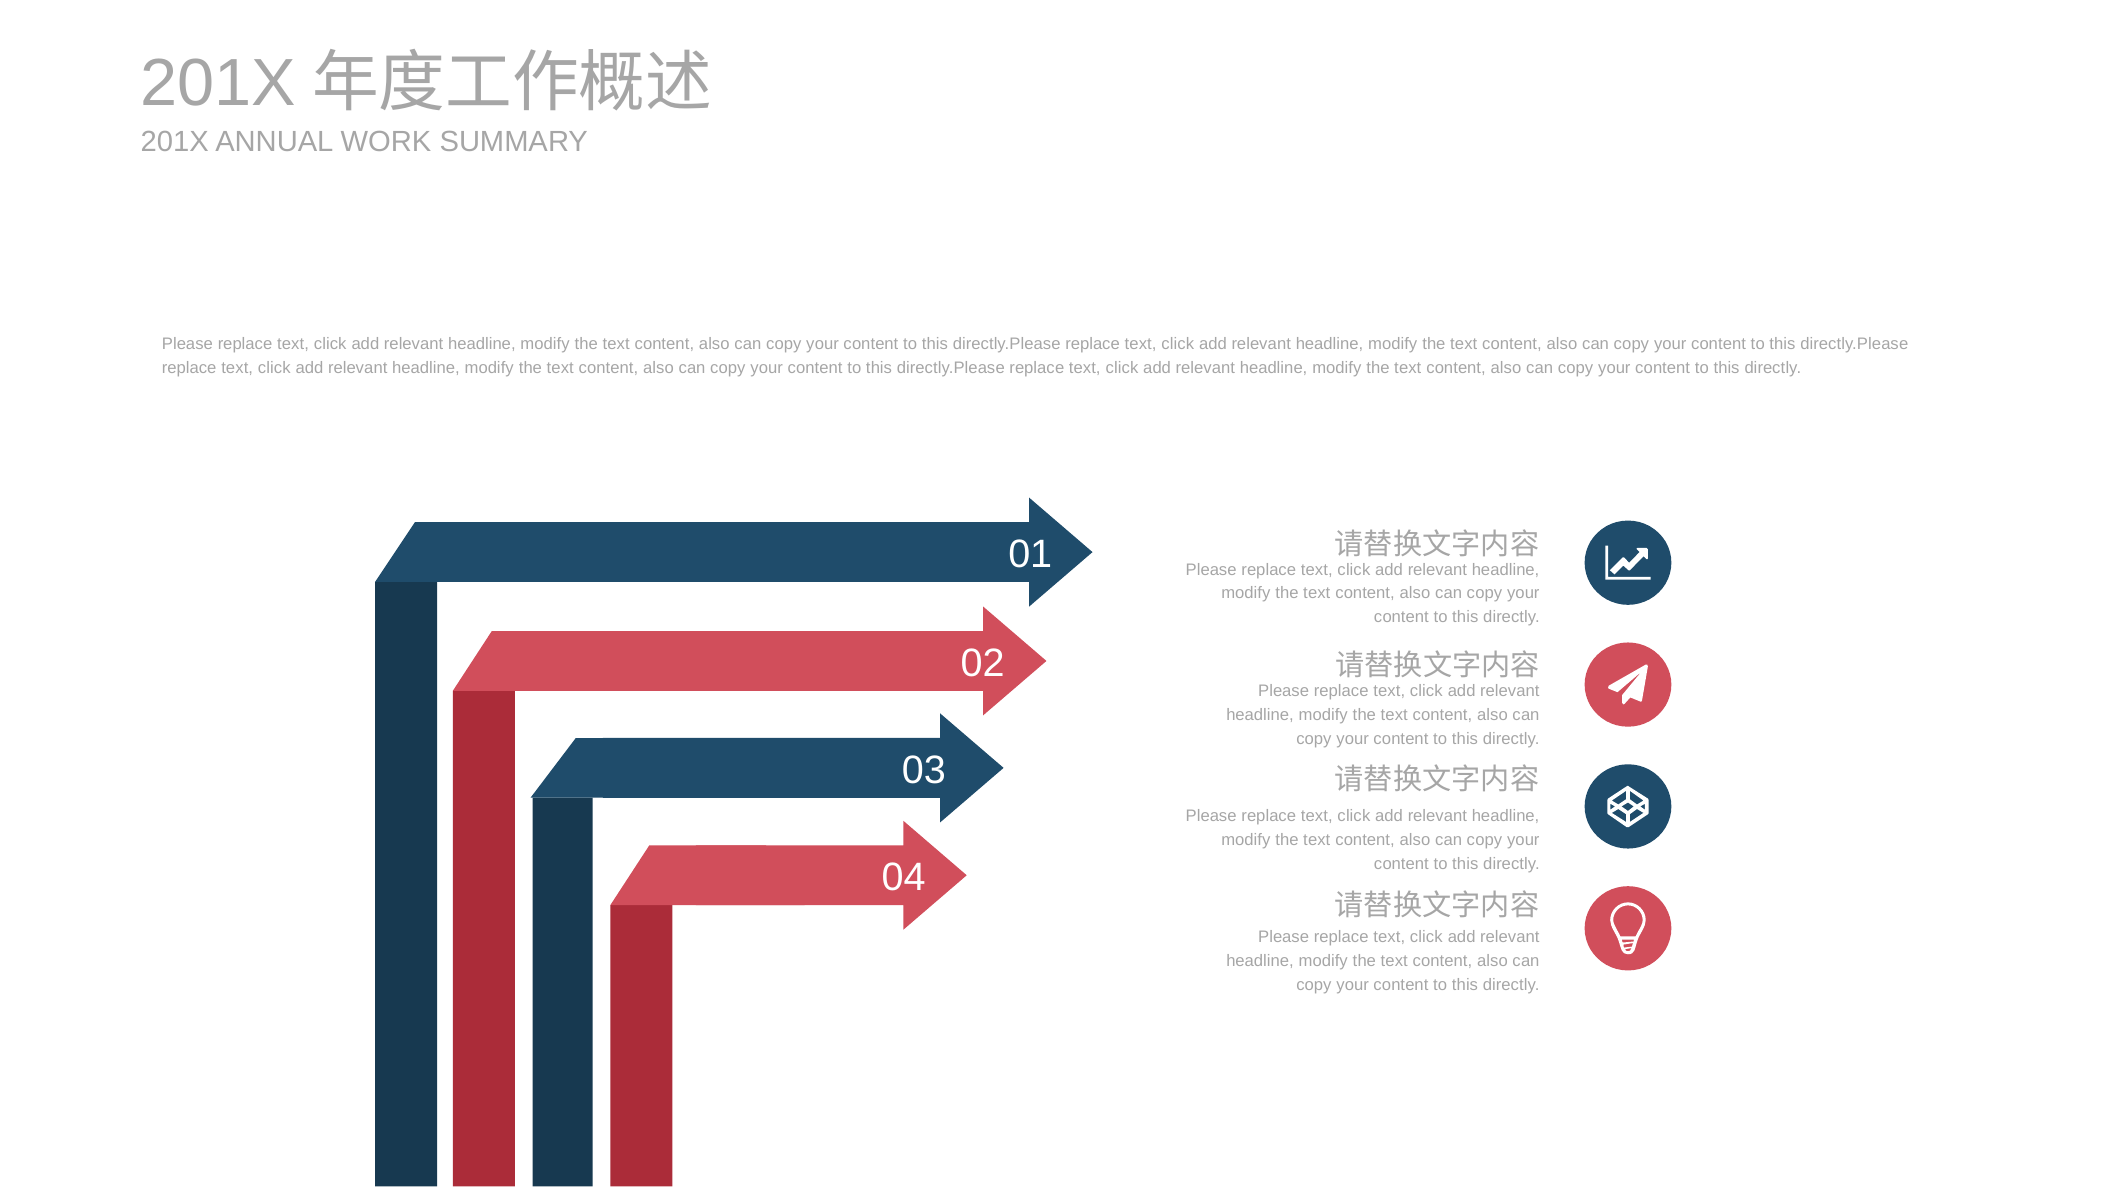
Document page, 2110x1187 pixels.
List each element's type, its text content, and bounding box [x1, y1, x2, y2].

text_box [610, 820, 967, 930]
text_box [1185, 760, 1541, 872]
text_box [530, 713, 1004, 823]
text_box [609, 904, 673, 1187]
text_box 201X年度工作概述 [140, 38, 789, 119]
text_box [1584, 886, 1672, 971]
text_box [452, 606, 1047, 716]
text_box [374, 581, 438, 1187]
text_box [452, 716, 516, 1187]
text_box Please replace text, click add relevant headline, modify the text content, also can copy your content to this directly.Please replace text, click add relevant headline, modify the text content, also can copy your content to this directly.Please replace text, click add relevant headline, modify the text content, also can copy your content to this directly.Please replace text, click add relevant headline, modify the text content, also can copy your content to this directly. [161, 329, 1965, 377]
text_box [1584, 520, 1672, 605]
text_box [1189, 639, 1541, 747]
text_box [1189, 885, 1541, 993]
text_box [1185, 518, 1541, 625]
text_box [1584, 764, 1672, 849]
text_box [531, 823, 594, 1187]
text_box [1584, 642, 1672, 727]
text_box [375, 497, 1093, 607]
text_box 201X ANNUAL WORK SUMMARY [140, 122, 602, 158]
